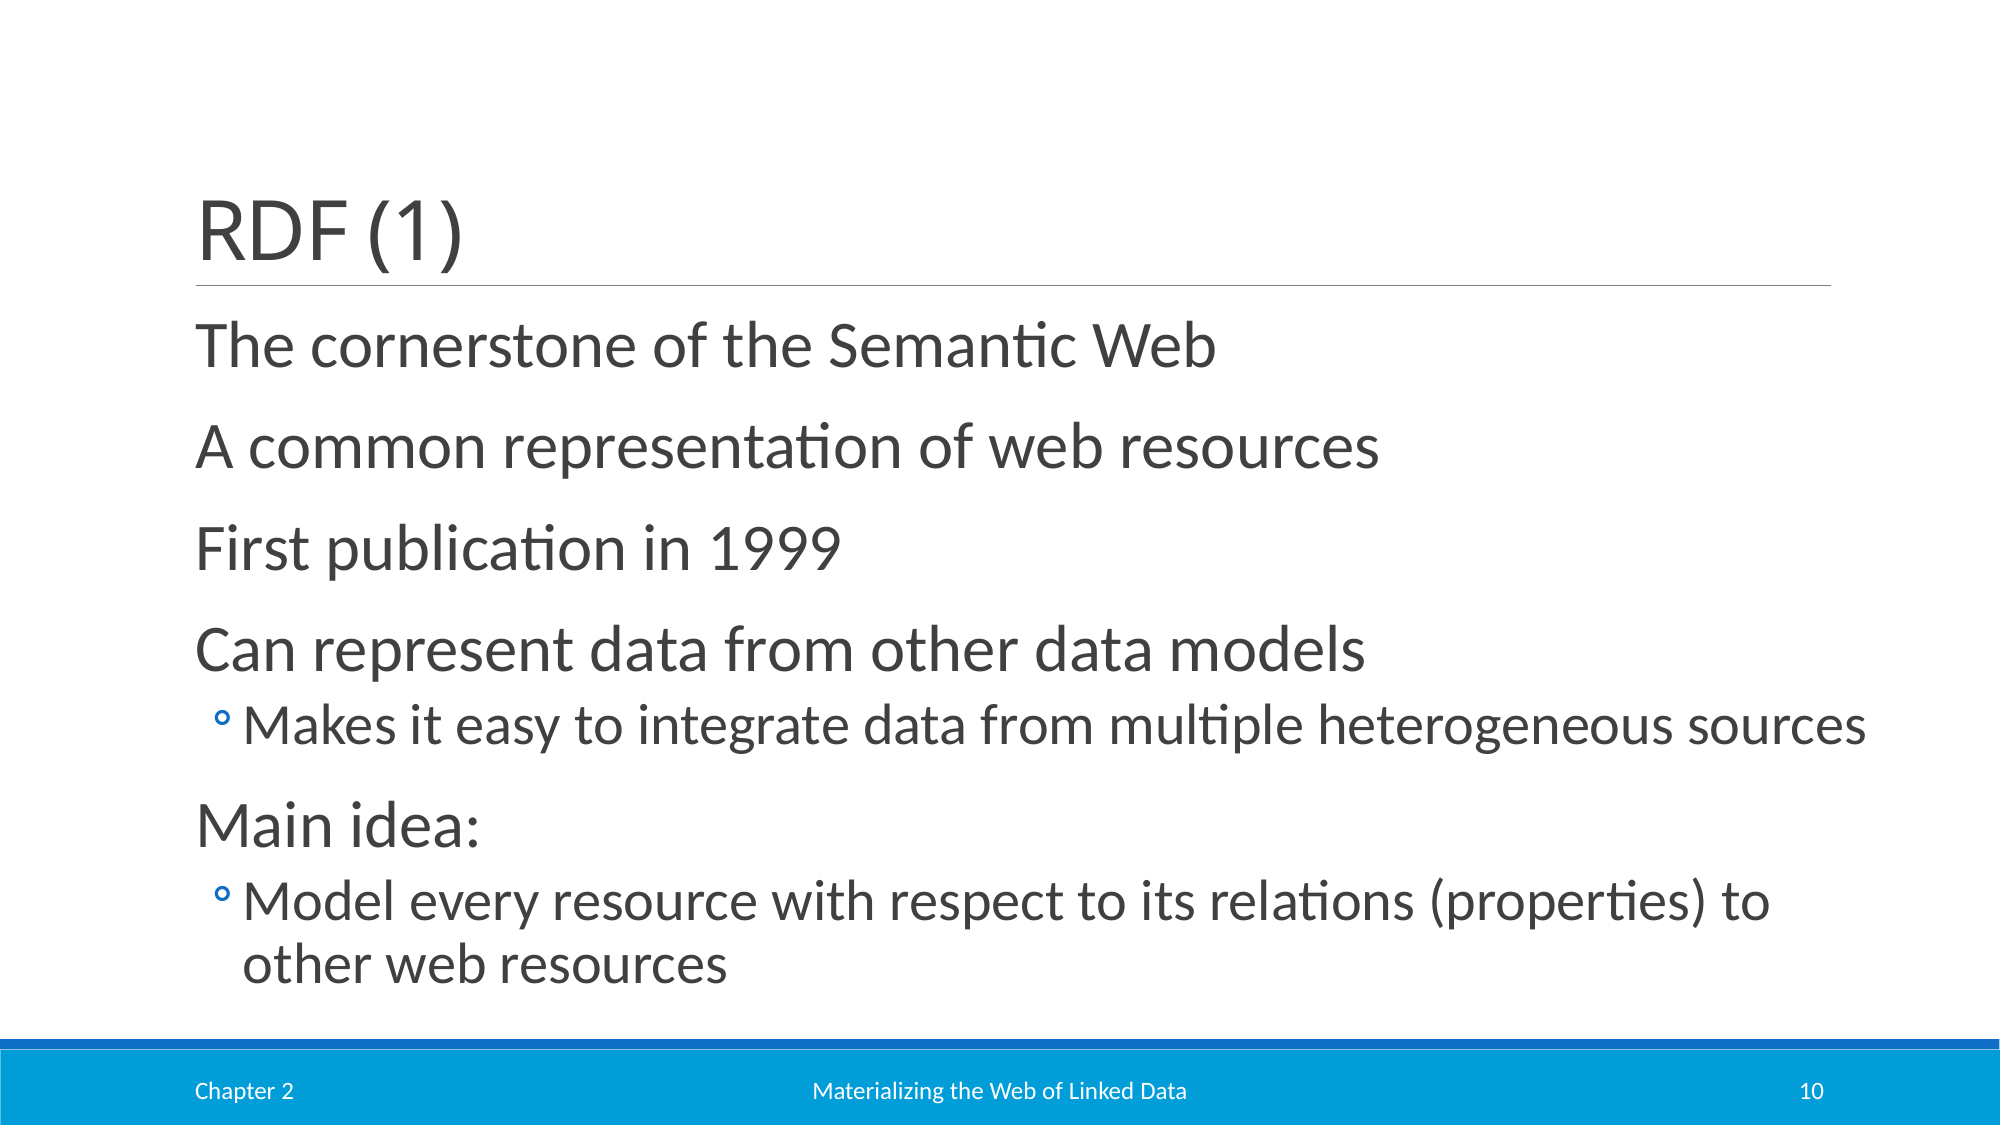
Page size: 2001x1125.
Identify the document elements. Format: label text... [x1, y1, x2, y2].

title RDF (1) [180, 47, 1830, 285]
footer Materializing the Web of Linked Data [604, 1059, 1396, 1120]
list The cornerstone of the Semantic Web A common representation of web resources First publication in 1999 Can represent data from other data models Makes it easy to integrate data from multiple heterogeneous sources Main idea: Model every resource with respect to its relations (properties) to other web resources [180, 302, 1895, 963]
slide_number Chapter 2 [180, 1059, 586, 1120]
slide_number 10 [1624, 1059, 1840, 1120]
